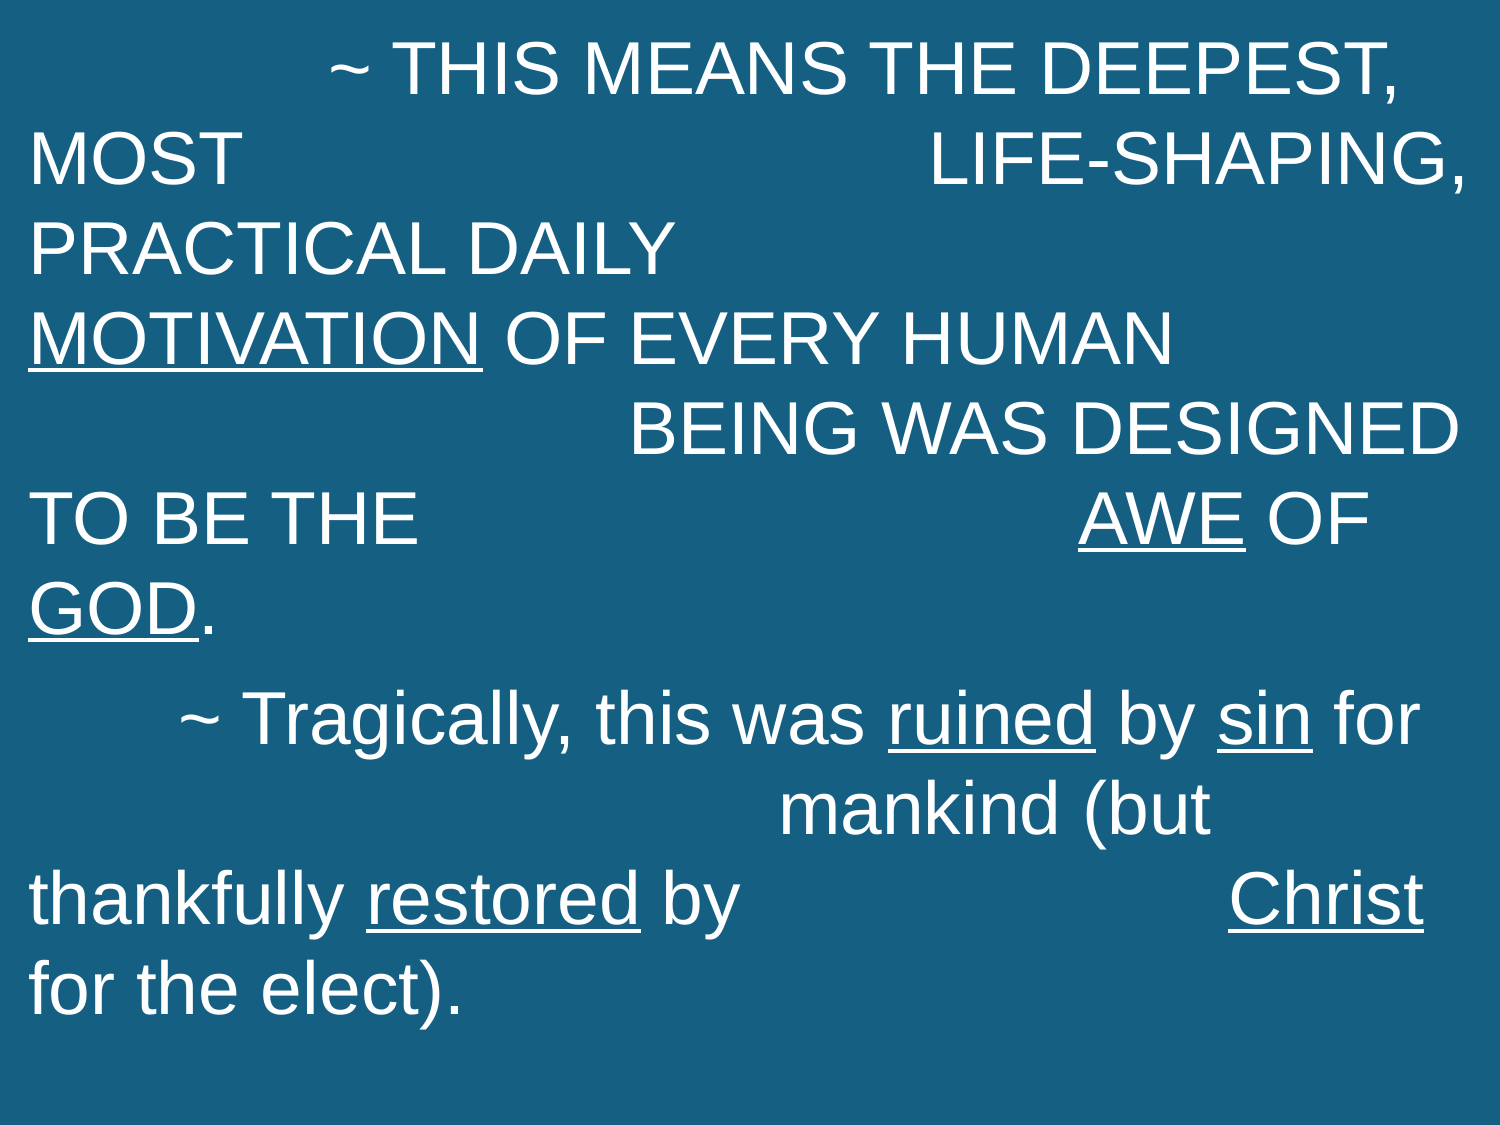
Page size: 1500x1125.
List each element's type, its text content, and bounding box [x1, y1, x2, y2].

subtitle ~ THIS MEANS THE DEEPEST, MOST LIFE-SHAPING, PRACTICAL DAILY MOTIVATION OF EVERY HUMAN BEING WAS DESIGNED TO BE THE AWE OF GOD. ~ Tragically, this was ruined by sin for mankind (but thankfully restored by Christ for the elect). [13, 11, 1490, 1111]
